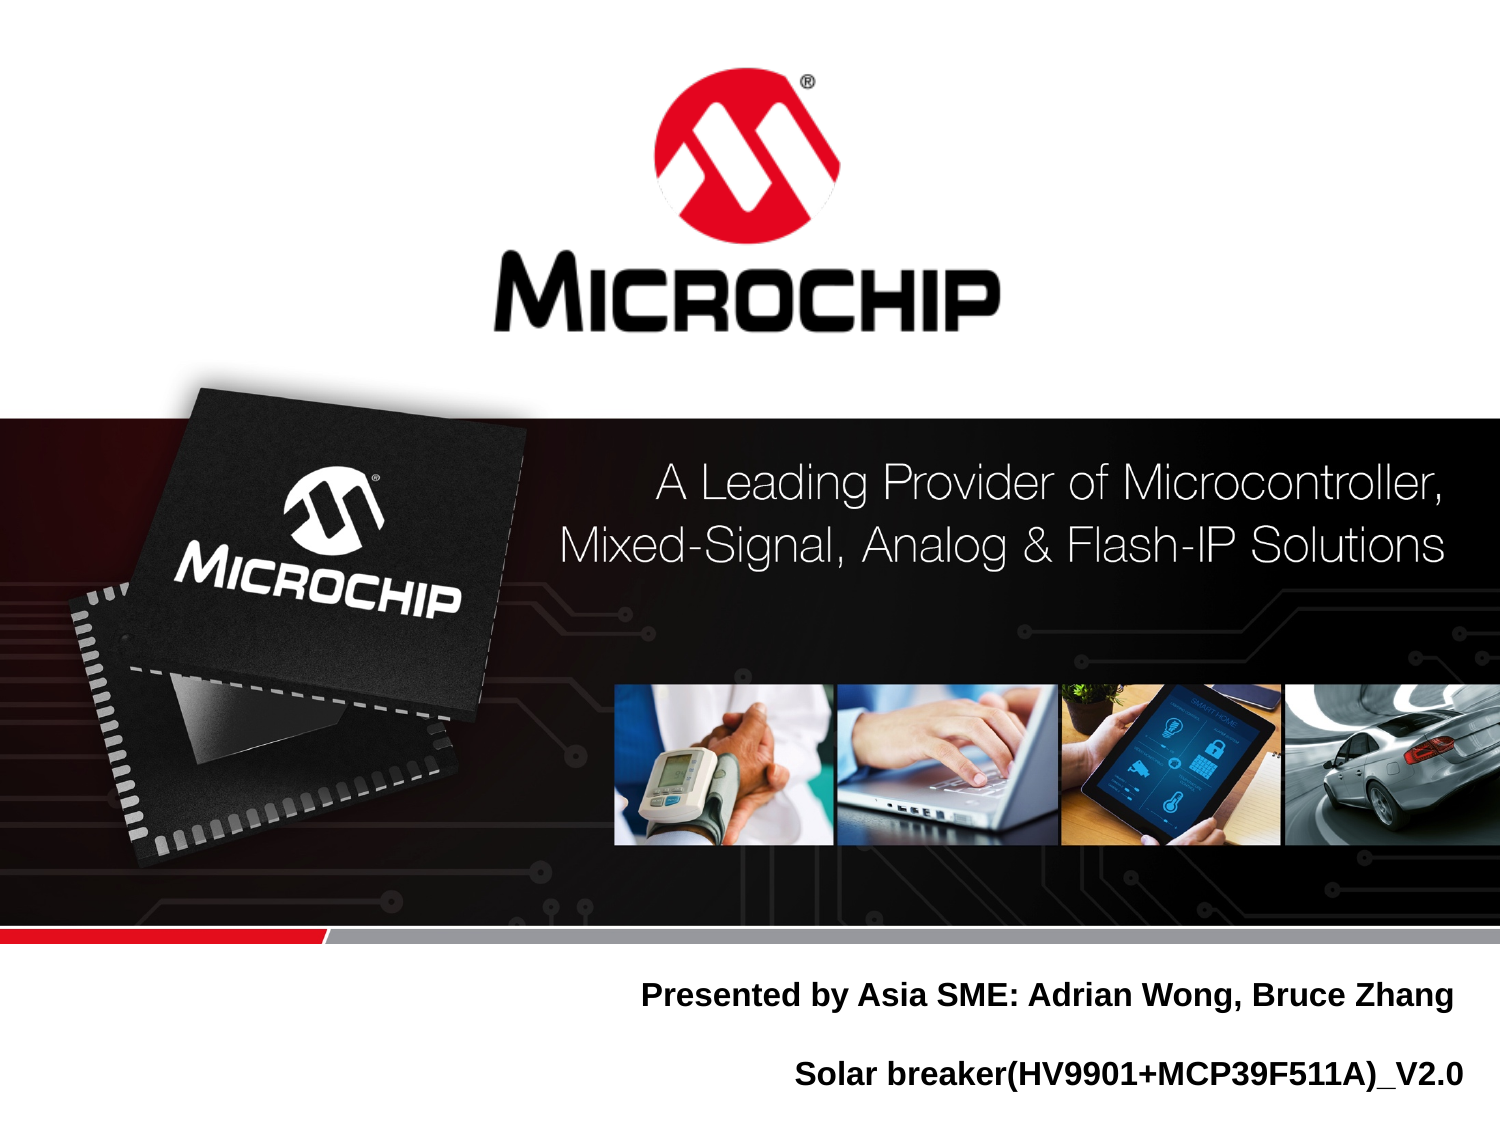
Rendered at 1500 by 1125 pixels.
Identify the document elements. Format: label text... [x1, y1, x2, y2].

picture [488, 62, 1005, 338]
picture [0, 343, 1500, 944]
text_box Presented by Asia SME: Adrian Wong, Bruce Zhang Solar breaker(HV9901+MCP39F511A)_V2.0 [187, 962, 1480, 1100]
